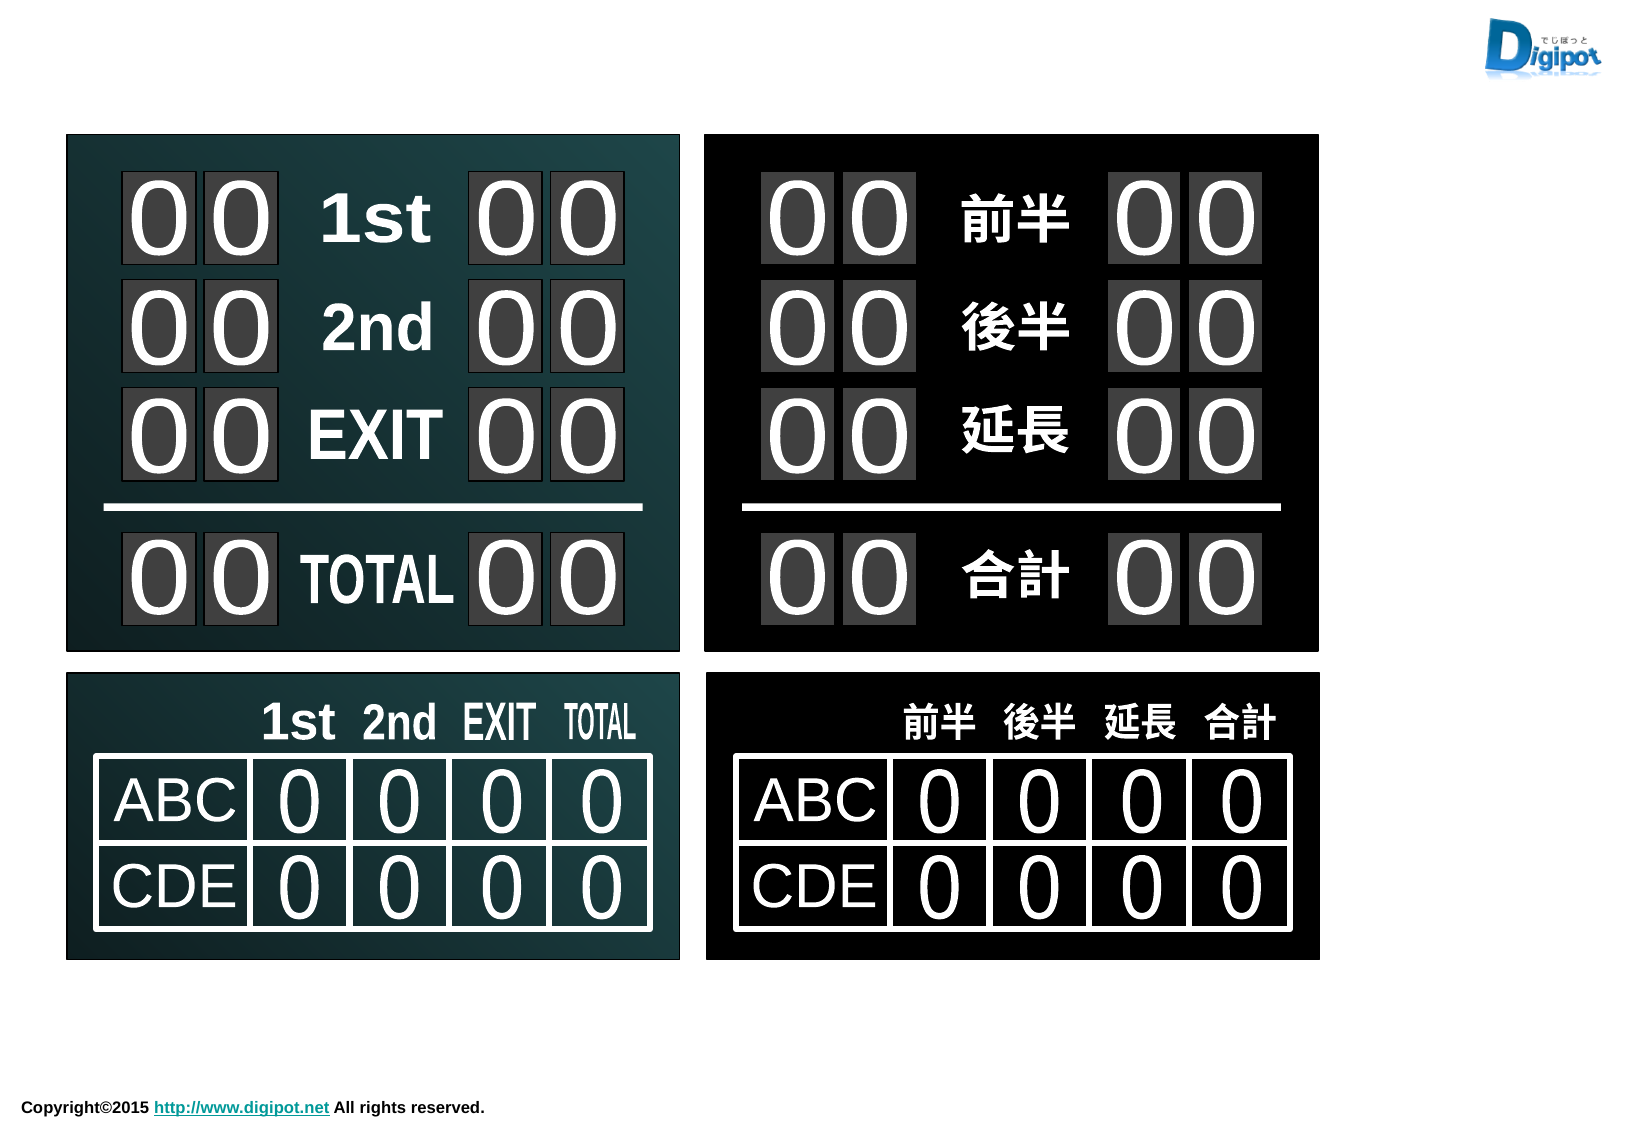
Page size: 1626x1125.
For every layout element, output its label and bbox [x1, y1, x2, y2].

picture [1485, 18, 1602, 82]
text_box [704, 134, 1319, 652]
text_box [66, 672, 680, 960]
text_box [66, 134, 680, 652]
text_box [706, 672, 1320, 960]
